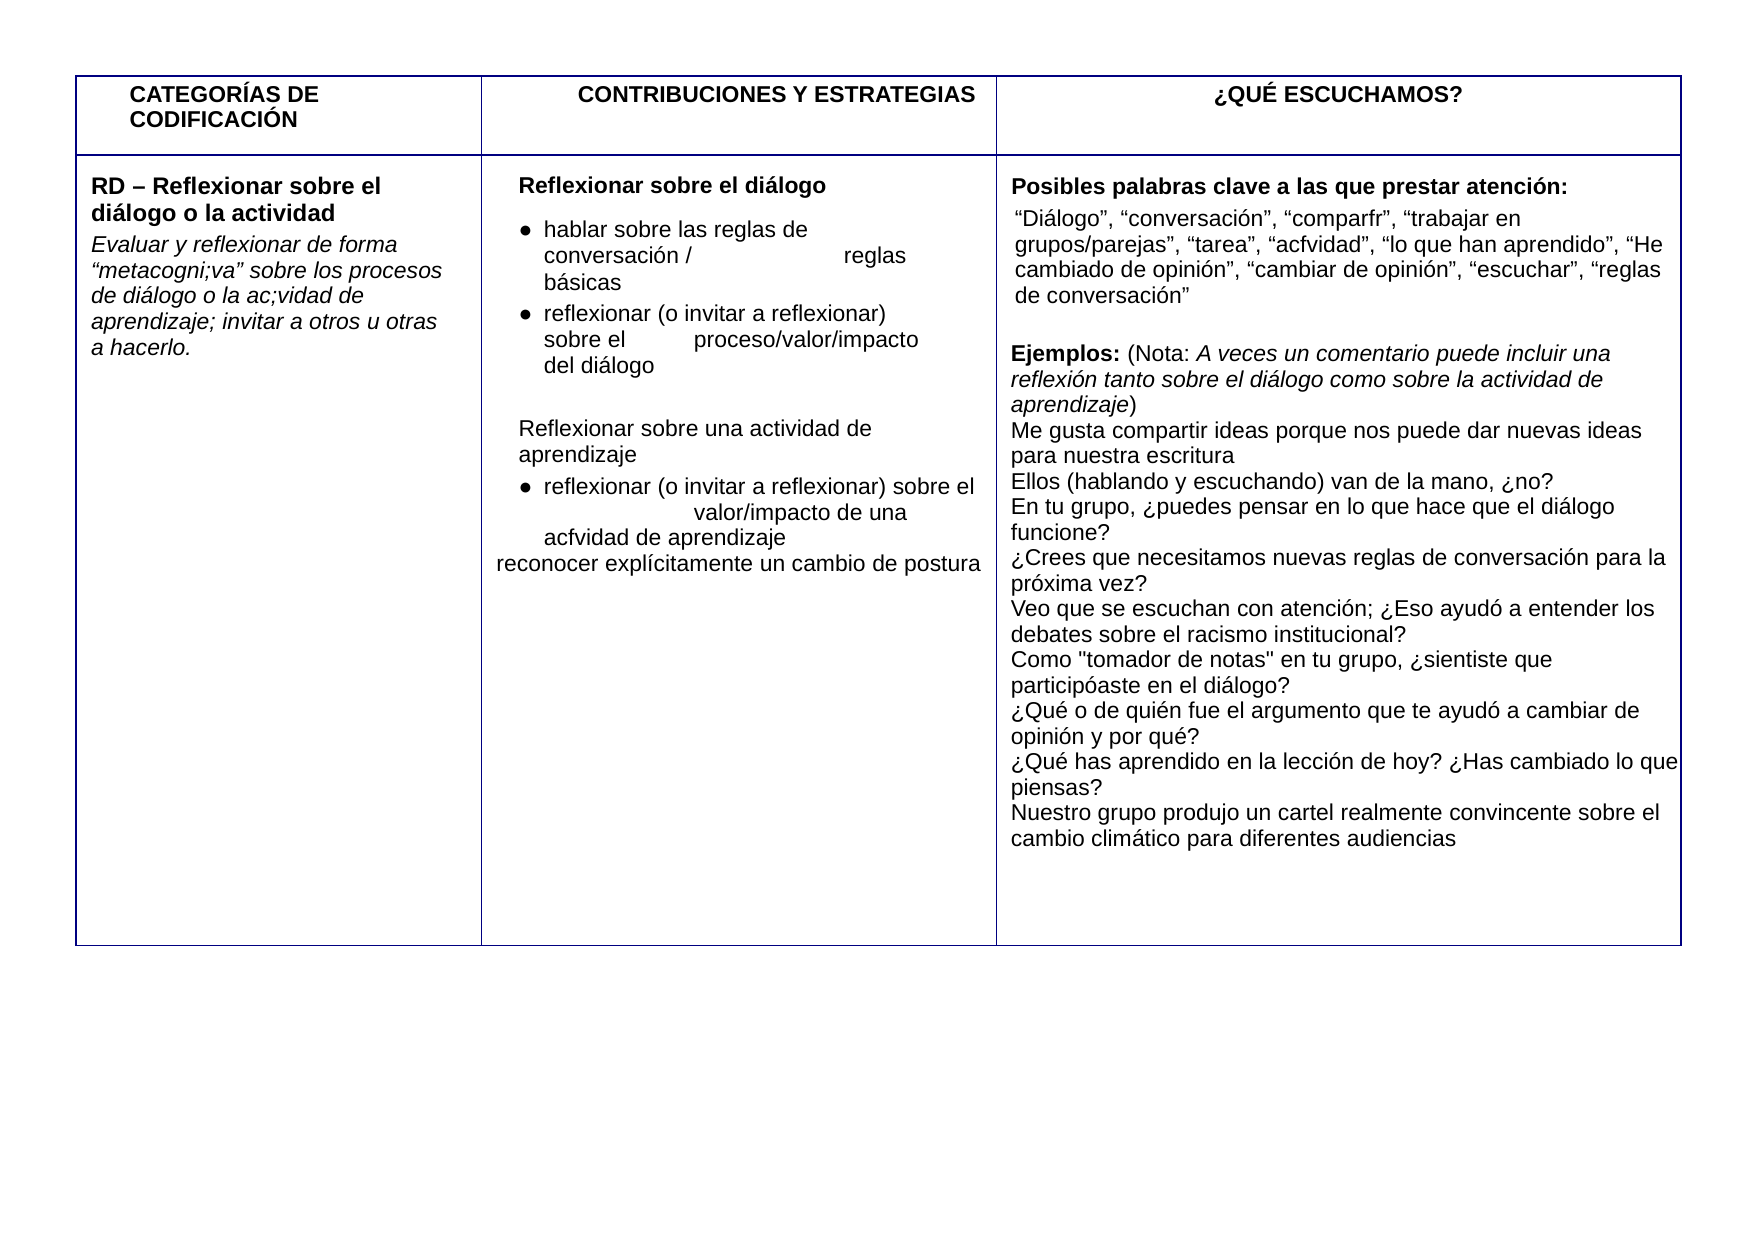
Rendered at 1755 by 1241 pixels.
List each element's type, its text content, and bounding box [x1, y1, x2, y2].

table_header CONTRIBUCIONES Y ESTRATEGIAS [482, 77, 996, 154]
table_cell RD – Reflexionar sobre el diálogo o la actividad Evaluar y reﬂexionar de forma “metacogni;va” sobre los procesos de diálogo o la ac;vidad de aprendizaje; invitar a otros u otras a hacerlo. [77, 156, 481, 945]
table_header CATEGORÍAS DE CODIFICACIÓN [77, 77, 481, 154]
table_cell Reflexionar sobre el diálogo hablar sobre las reglas de conversación / reglas básicas reﬂexionar (o invitar a reﬂexionar) sobre el proceso/valor/impacto del diálogo Reflexionar sobre una actividad de aprendizaje reﬂexionar (o invitar a reﬂexionar) sobre el valor/impacto de una acfvidad de aprendizaje reconocer explícitamente un cambio de postura [482, 156, 996, 945]
table_cell Posibles palabras clave a las que prestar atención: “Diálogo”, “conversación”, “comparfr”, “trabajar en grupos/parejas”, “tarea”, “acfvidad”, “lo que han aprendido”, “He cambiado de opinión”, “cambiar de opinión”, “escuchar”, “reglas de conversación” Ejemplos: (Nota: A veces un comentario puede incluir una reflexión tanto sobre el diálogo como sobre la actividad de aprendizaje) Me gusta compartir ideas porque nos puede dar nuevas ideas para nuestra escritura Ellos (hablando y escuchando) van de la mano, ¿no? En tu grupo, ¿puedes pensar en lo que hace que el diálogo funcione? ¿Crees que necesitamos nuevas reglas de conversación para la próxima vez? Veo que se escuchan con atención; ¿Eso ayudó a entender los debates sobre el racismo institucional? Como "tomador de notas" en tu grupo, ¿sientiste que participóaste en el diálogo? ¿Qué o de quién fue el argumento que te ayudó a cambiar de opinión y por qué? ¿Qué has aprendido en la lección de hoy? ¿Has cambiado lo que piensas? Nuestro grupo produjo un cartel realmente convincente sobre el cambio climático para diferentes audiencias [997, 156, 1680, 945]
table_header ¿QUÉ ESCUCHAMOS? [997, 77, 1680, 154]
